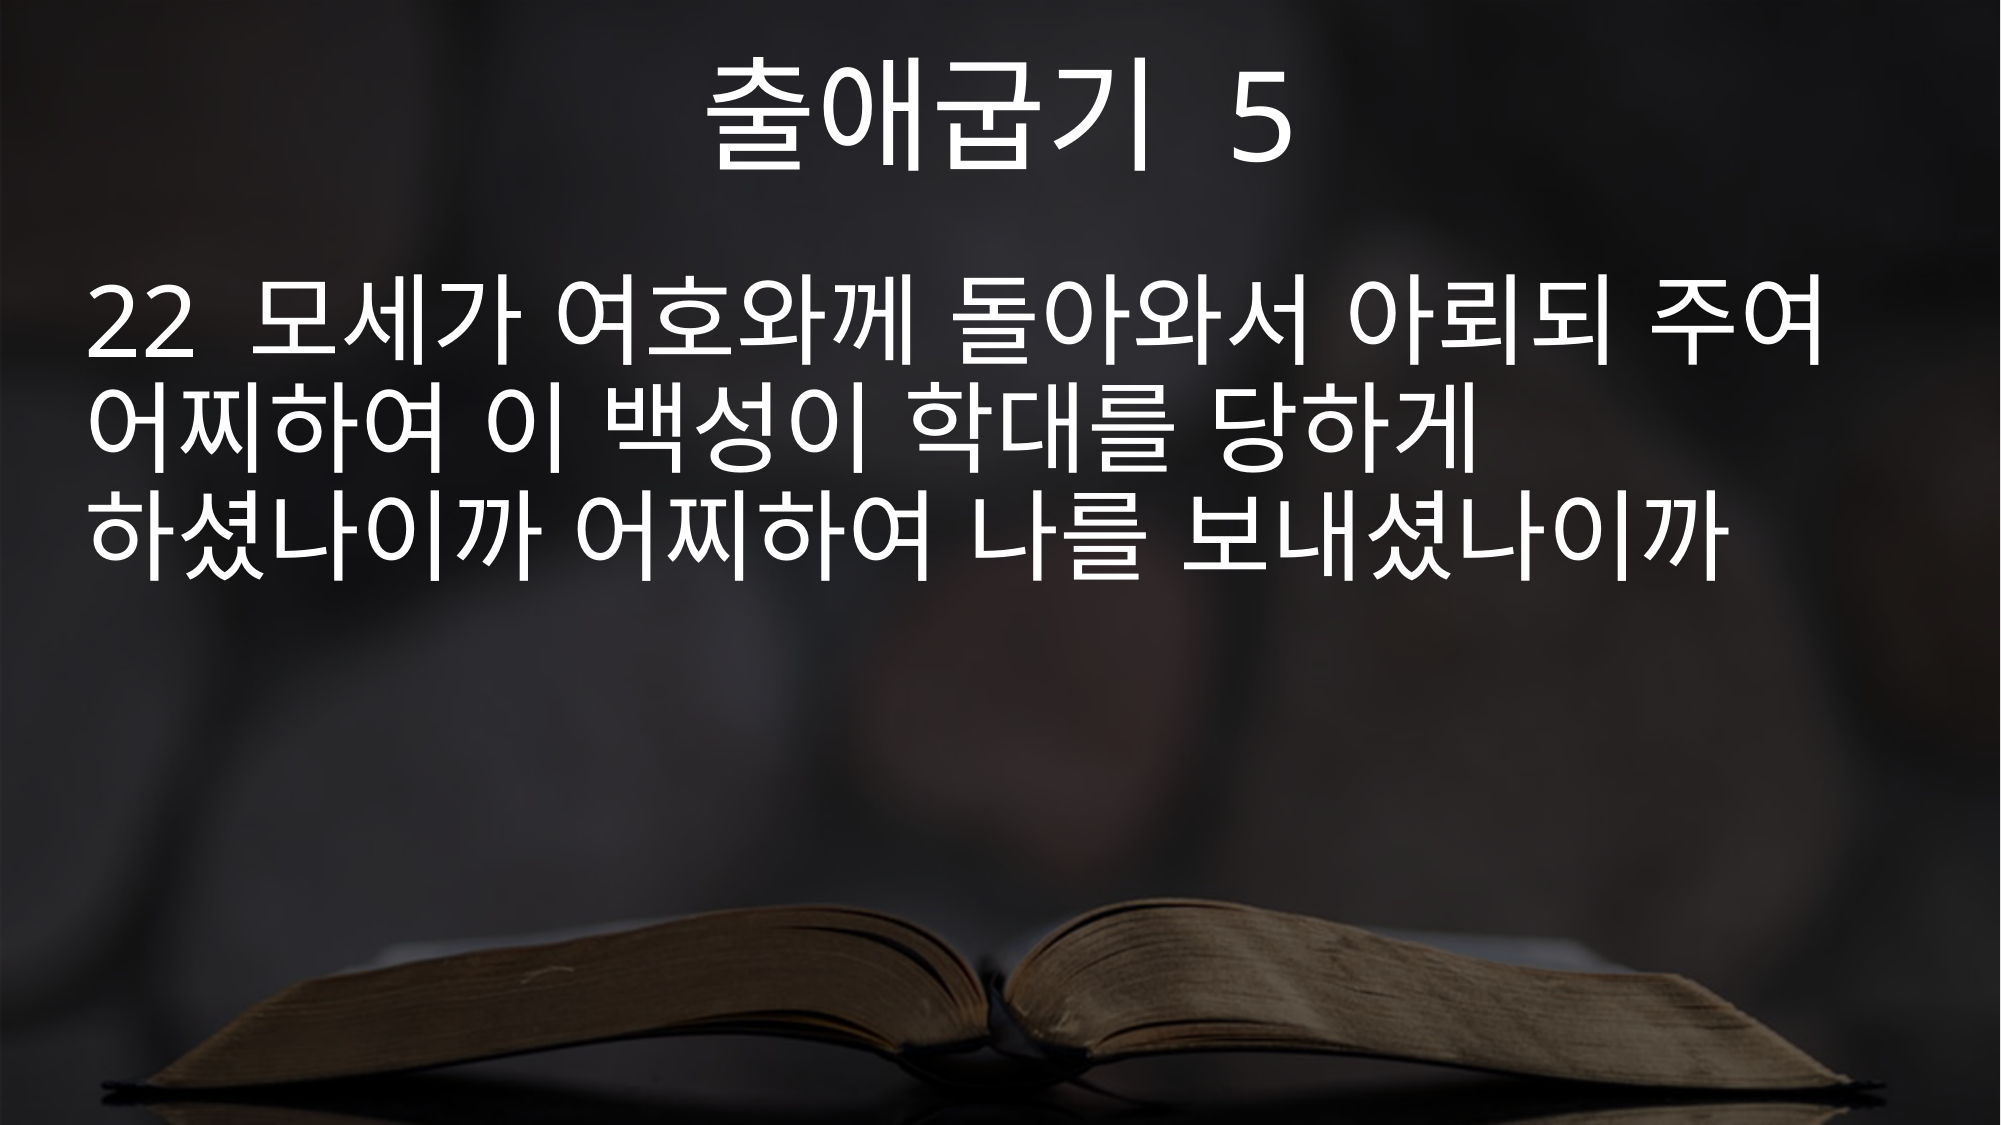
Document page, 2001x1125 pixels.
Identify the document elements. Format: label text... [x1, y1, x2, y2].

list 22 모세가 여호와께 돌아와서 아뢰되 주여 어찌하여 이 백성이 학대를 당하게 하셨나이까 어찌하여 나를 보내셨나이까 [69, 263, 1953, 423]
footer 출애굽기 5 [0, 32, 2000, 192]
picture [0, 0, 2001, 1125]
